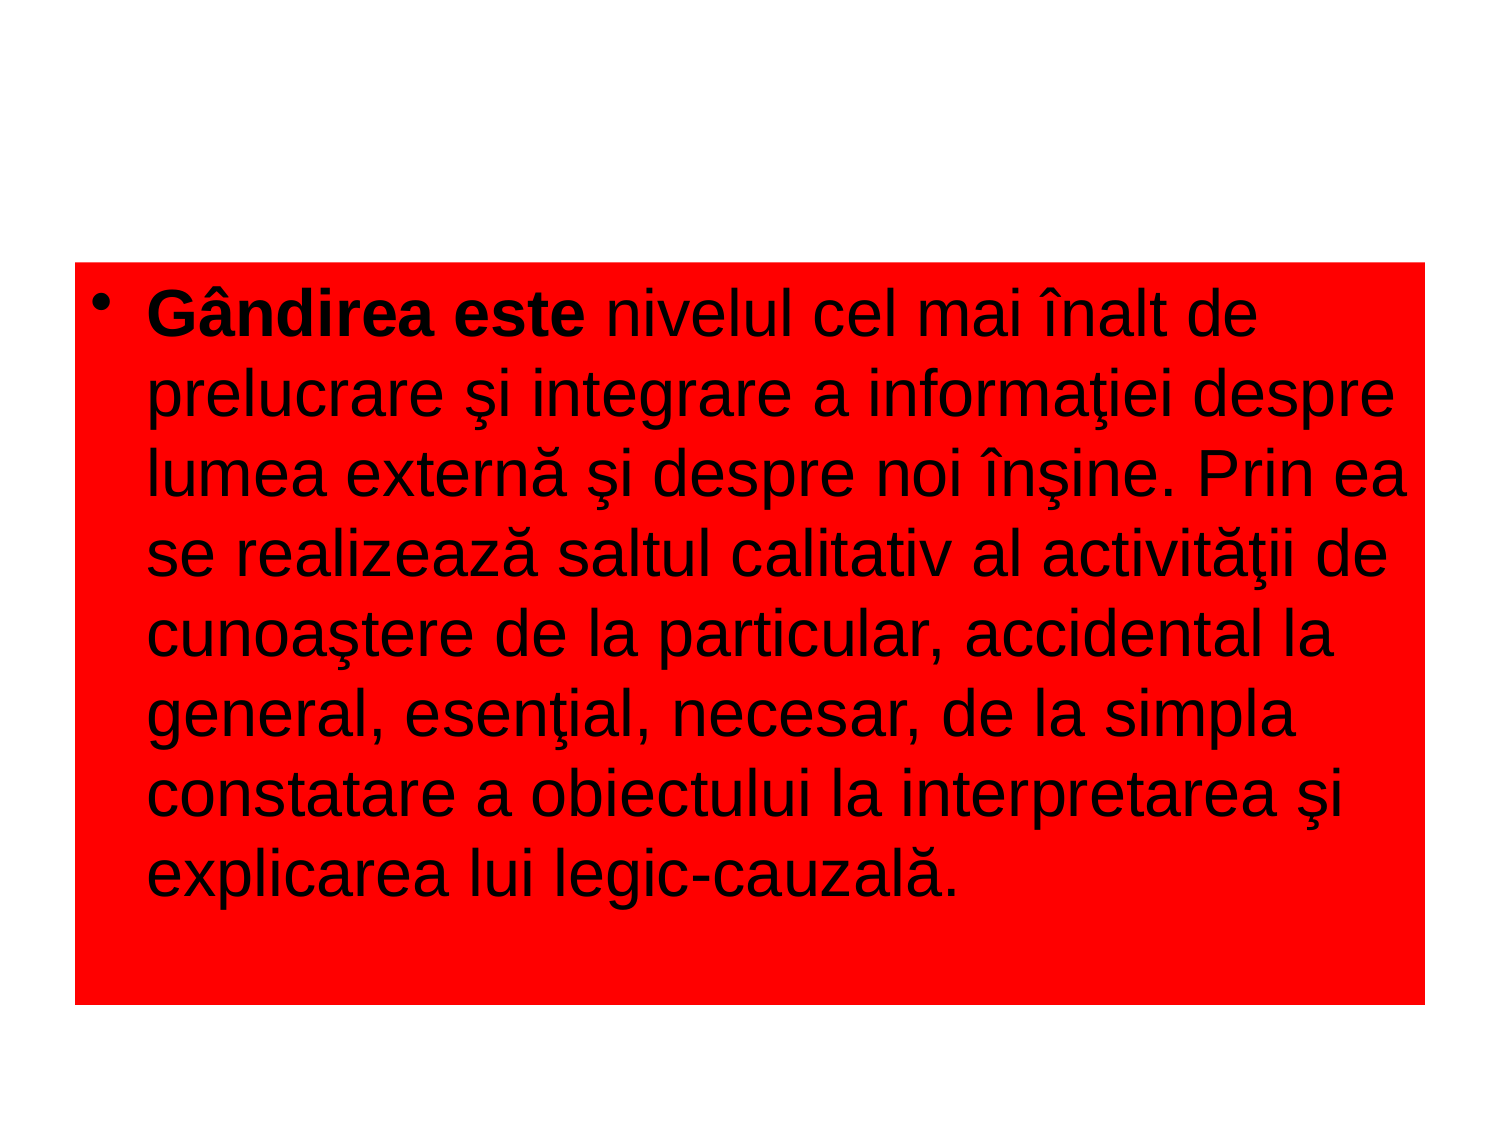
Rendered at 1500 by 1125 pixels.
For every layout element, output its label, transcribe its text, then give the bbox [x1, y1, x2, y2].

list Gândirea este nivelul cel mai înalt de prelucrare şi integrare a informaţiei despre lumea externă şi despre noi înşine. Prin ea se realizează saltul calitativ al activităţii de cunoaştere de la particular, accidental la general, esenţial, necesar, de la simpla constatare a obiectului la interpretarea şi explicarea lui legic-cauzală. [74, 262, 1426, 1006]
